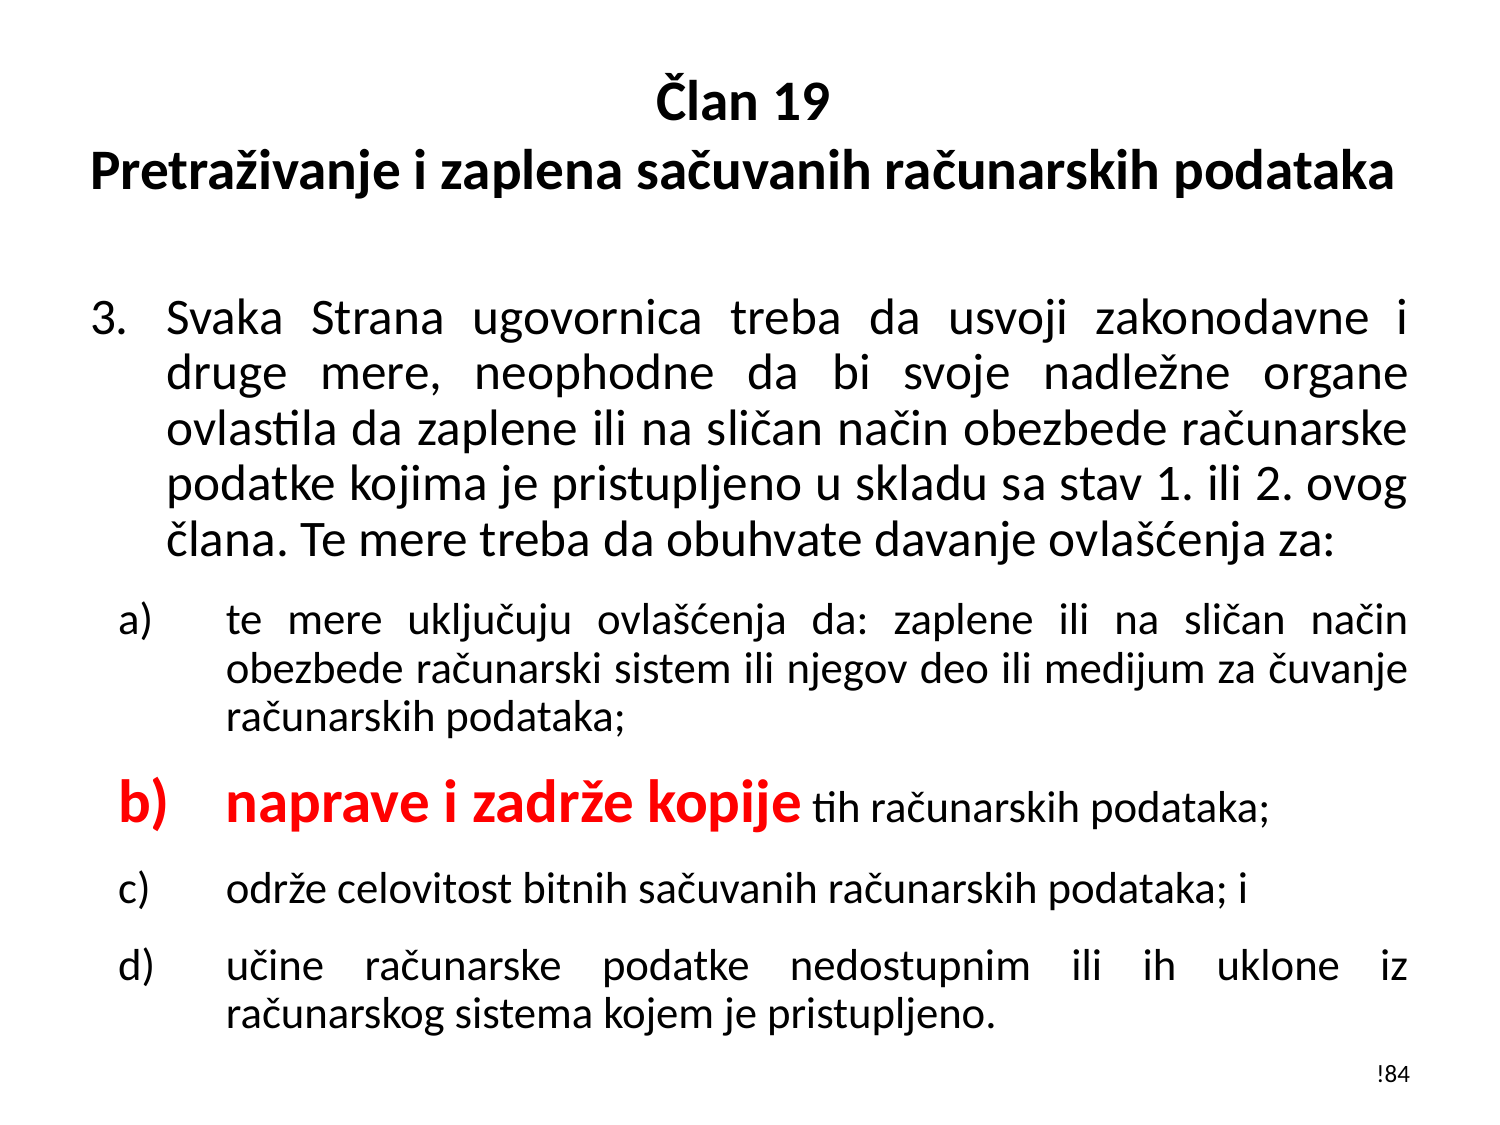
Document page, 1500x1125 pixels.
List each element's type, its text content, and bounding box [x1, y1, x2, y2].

list Svaka Strana ugovornica treba da usvoji zakonodavne i druge mere, neophodne da bi svoje nadležne organe ovlastila da zaplene ili na sličan način obezbede računarske podatke kojima je pristupljeno u skladu sa stav 1. ili 2. ovog člana. Te mere treba da obuhvate davanje ovlašćenja za: te mere uključuju ovlašćenja da: zaplene ili na sličan način obezbede računarski sistem ili njegov deo ili medijum za čuvanje računarskih podataka; naprave i zadrže kopije tih računarskih podataka; održe celovitost bitnih sačuvanih računarskih podataka; i učine računarske podatke nedostupnim ili ih uklone iz računarskog sistema kojem je pristupljeno. [74, 282, 1426, 1073]
title Član 19 Pretraživanje i zaplena sačuvanih računarskih podataka [74, 44, 1426, 220]
slide_number !84 [1074, 1042, 1425, 1103]
